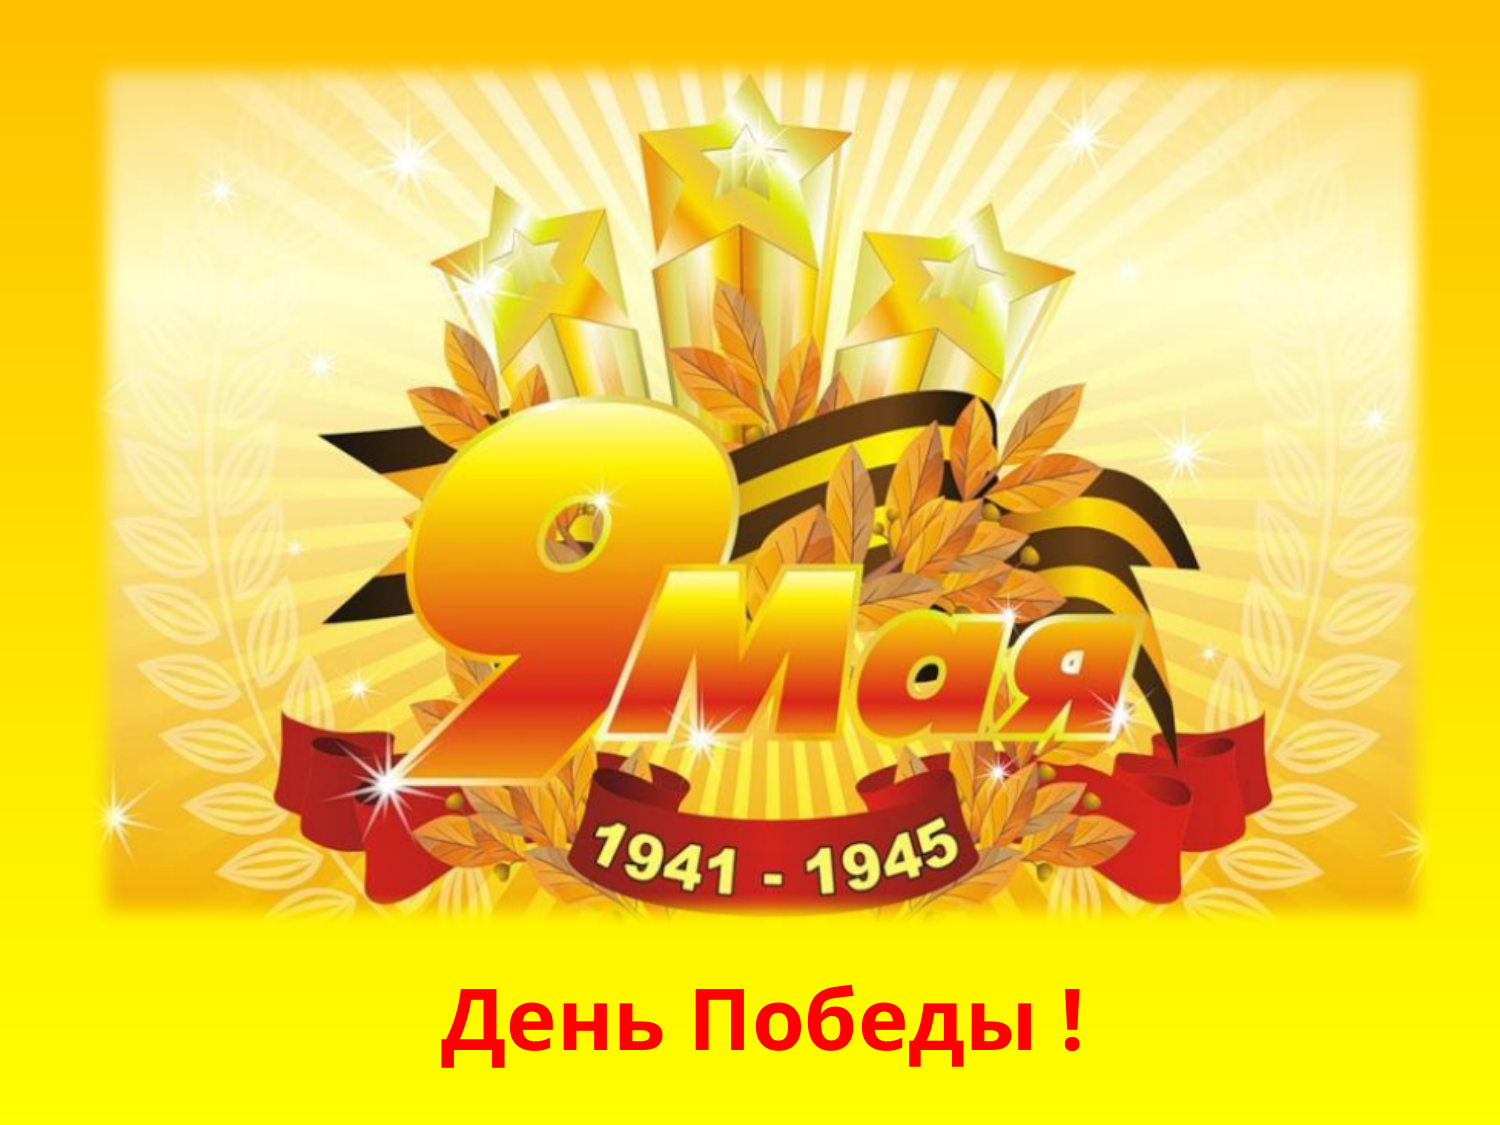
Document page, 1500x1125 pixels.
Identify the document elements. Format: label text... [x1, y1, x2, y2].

title День Победы ! [88, 929, 1439, 1104]
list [88, 54, 1436, 929]
